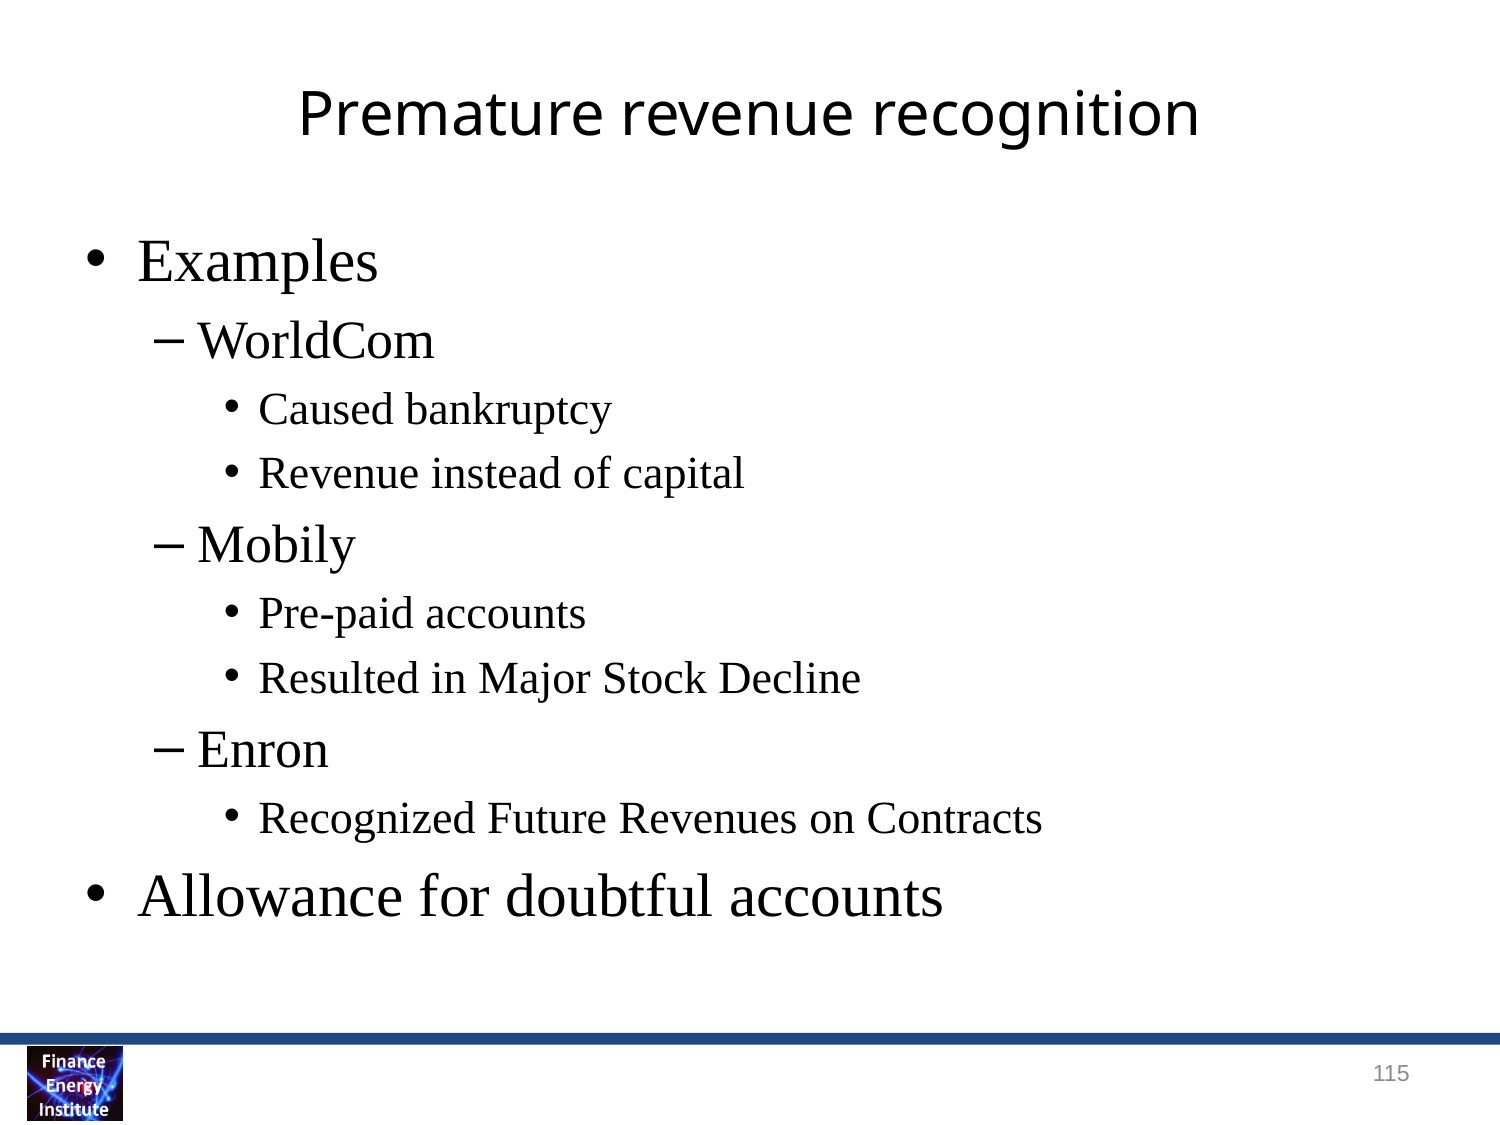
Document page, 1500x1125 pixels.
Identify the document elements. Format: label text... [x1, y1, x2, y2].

slide_number 115 [1074, 1042, 1425, 1103]
picture [27, 1046, 123, 1121]
title Premature revenue recognition [70, 56, 1430, 164]
list Examples WorldCom Caused bankruptcy Revenue instead of capital Mobily Pre-paid accounts Resulted in Major Stock Decline Enron Recognized Future Revenues on Contracts Allowance for doubtful accounts [70, 212, 1430, 1022]
